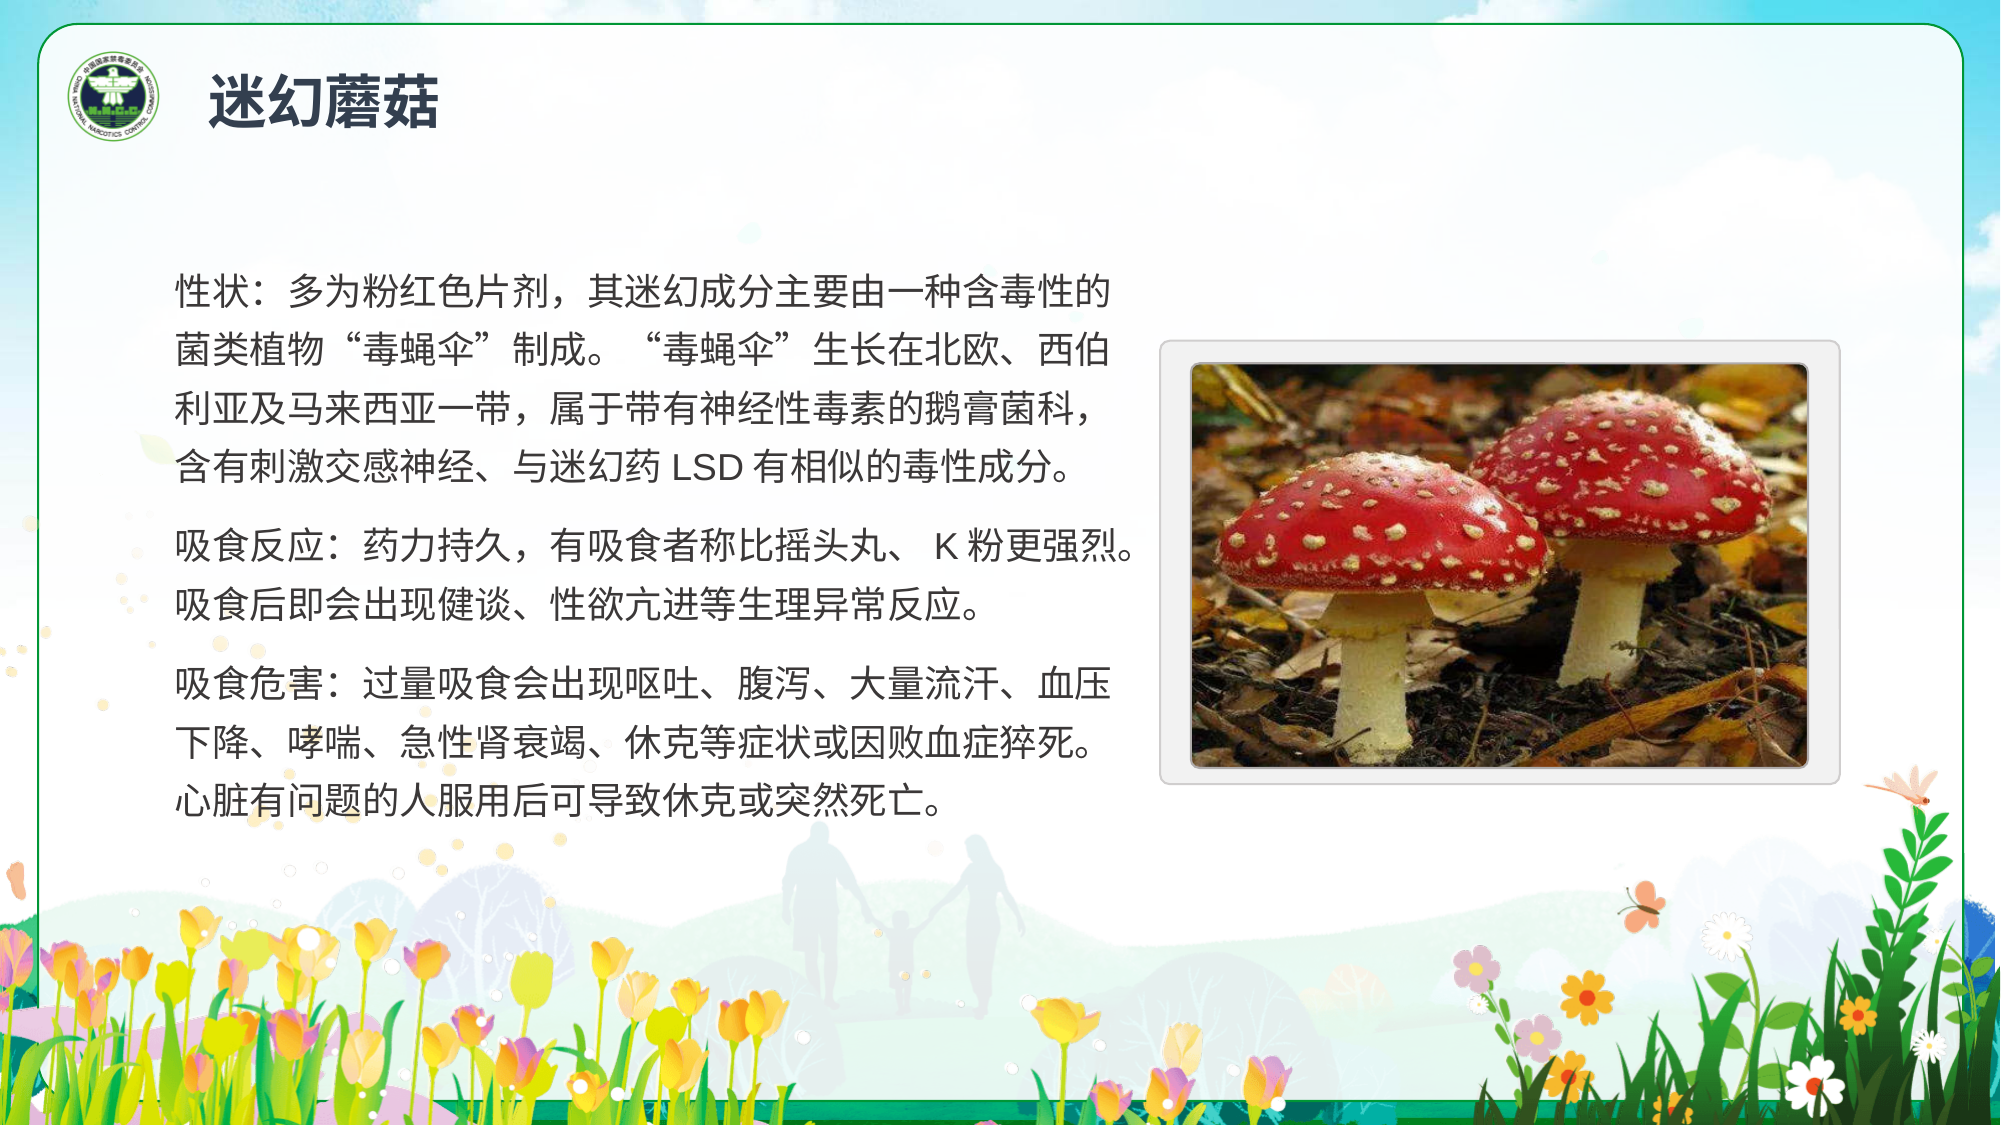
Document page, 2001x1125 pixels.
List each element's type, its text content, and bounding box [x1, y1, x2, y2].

text_box 性状：多为粉红色片剂，其迷幻成分主要由一种含毒性的菌类植物“毒蝇伞”制成。“毒蝇伞”生长在北欧、西伯利亚及马来西亚一带，属于带有神经性毒素的鹅膏菌科，含有刺激交感神经、与迷幻药LSD有相似的毒性成分。 吸食反应：药力持久，有吸食者称比摇头丸、K粉更强烈。吸食后即会出现健谈、性欲亢进等生理异常反应。 吸食危害：过量吸食会出现呕吐、腹泻、大量流汗、血压下降、哮喘、急性肾衰竭、休克等症状或因败血症猝死。心脏有问题的人服用后可导致休克或突然死亡。 [159, 246, 1159, 707]
picture [0, 0, 2001, 1125]
text_box 迷幻蘑菇 [193, 58, 1126, 145]
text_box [1160, 340, 1840, 785]
